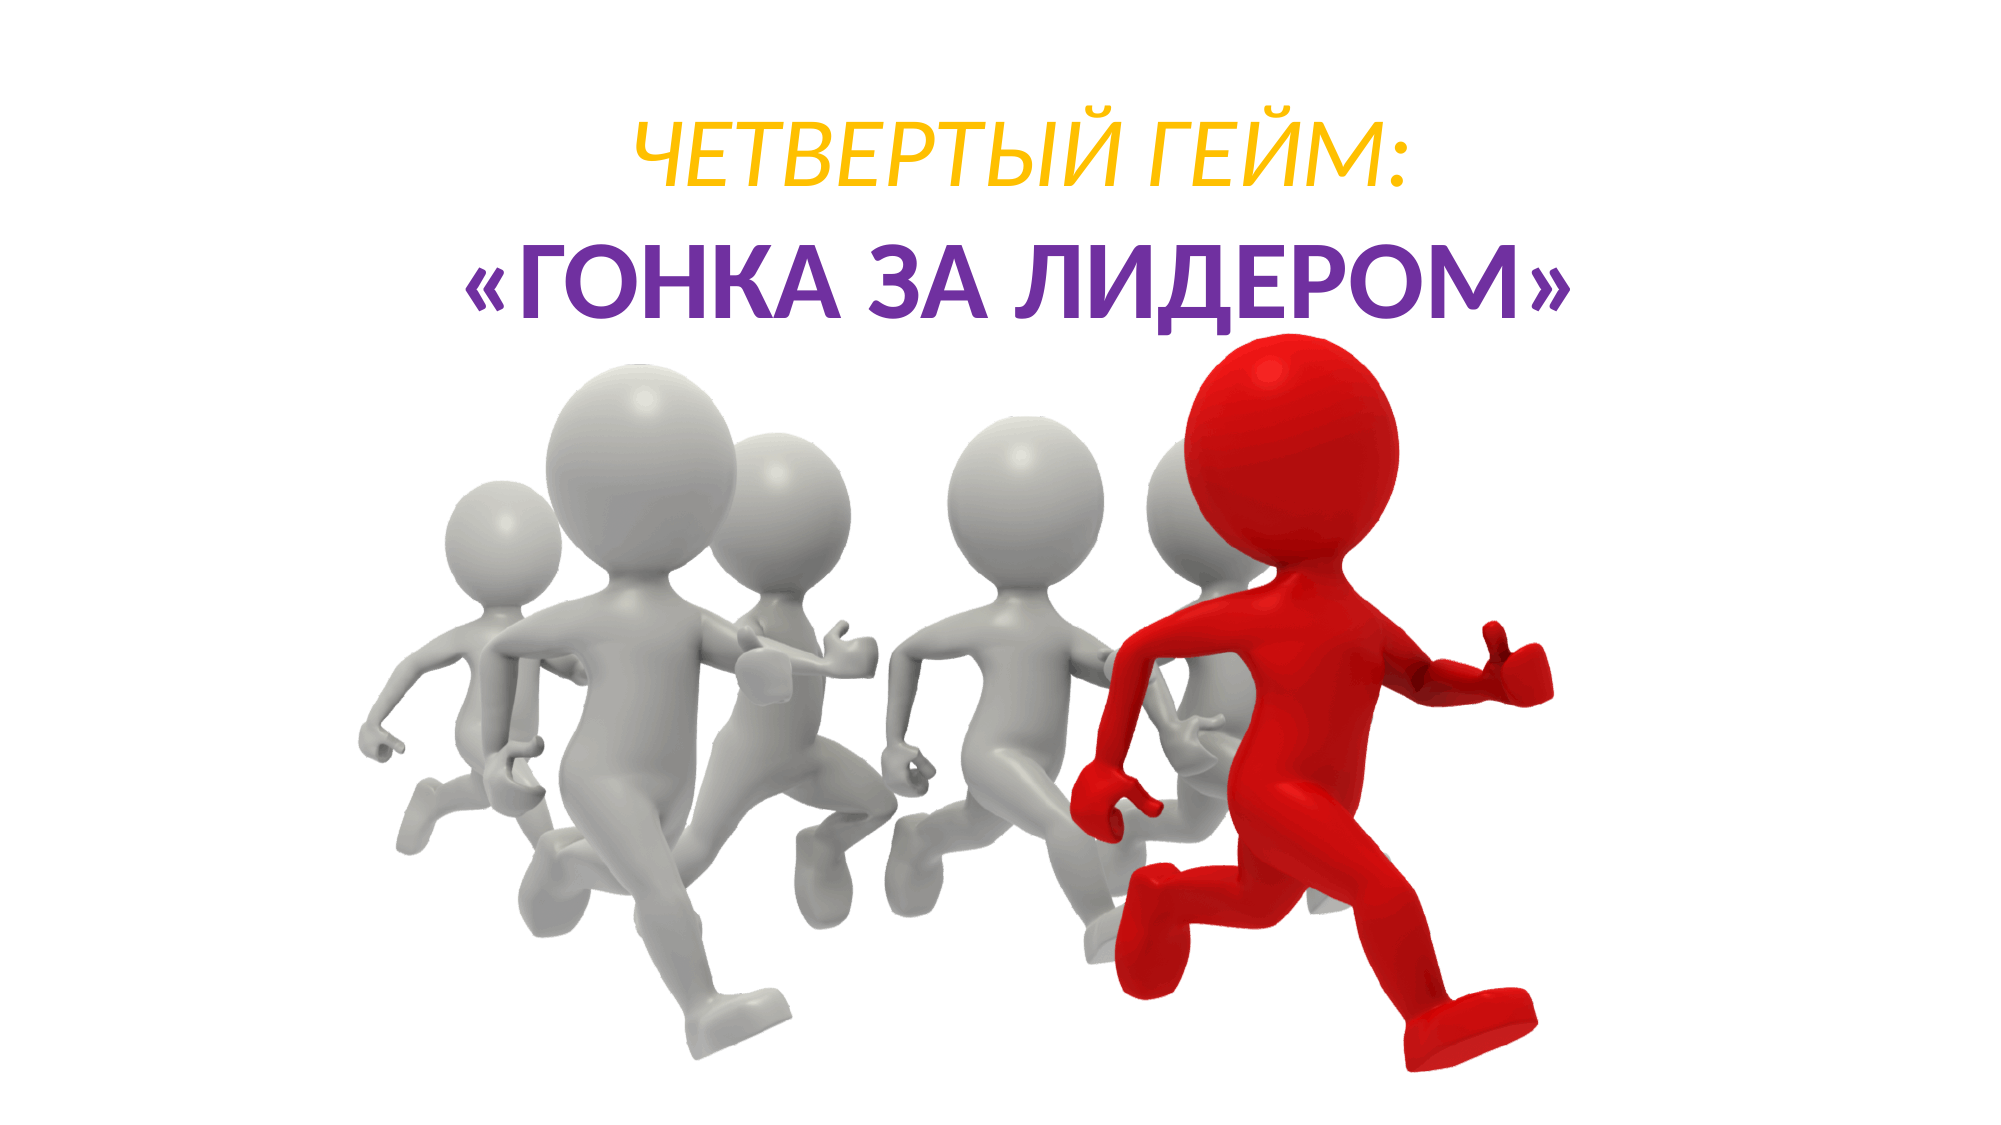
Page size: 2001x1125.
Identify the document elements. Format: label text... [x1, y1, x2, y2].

text_box ЧЕТВЕРТЫЙ ГЕЙМ: «ГОНКА ЗА ЛИДЕРОМ» [442, 78, 1600, 312]
picture [330, 312, 1600, 1084]
